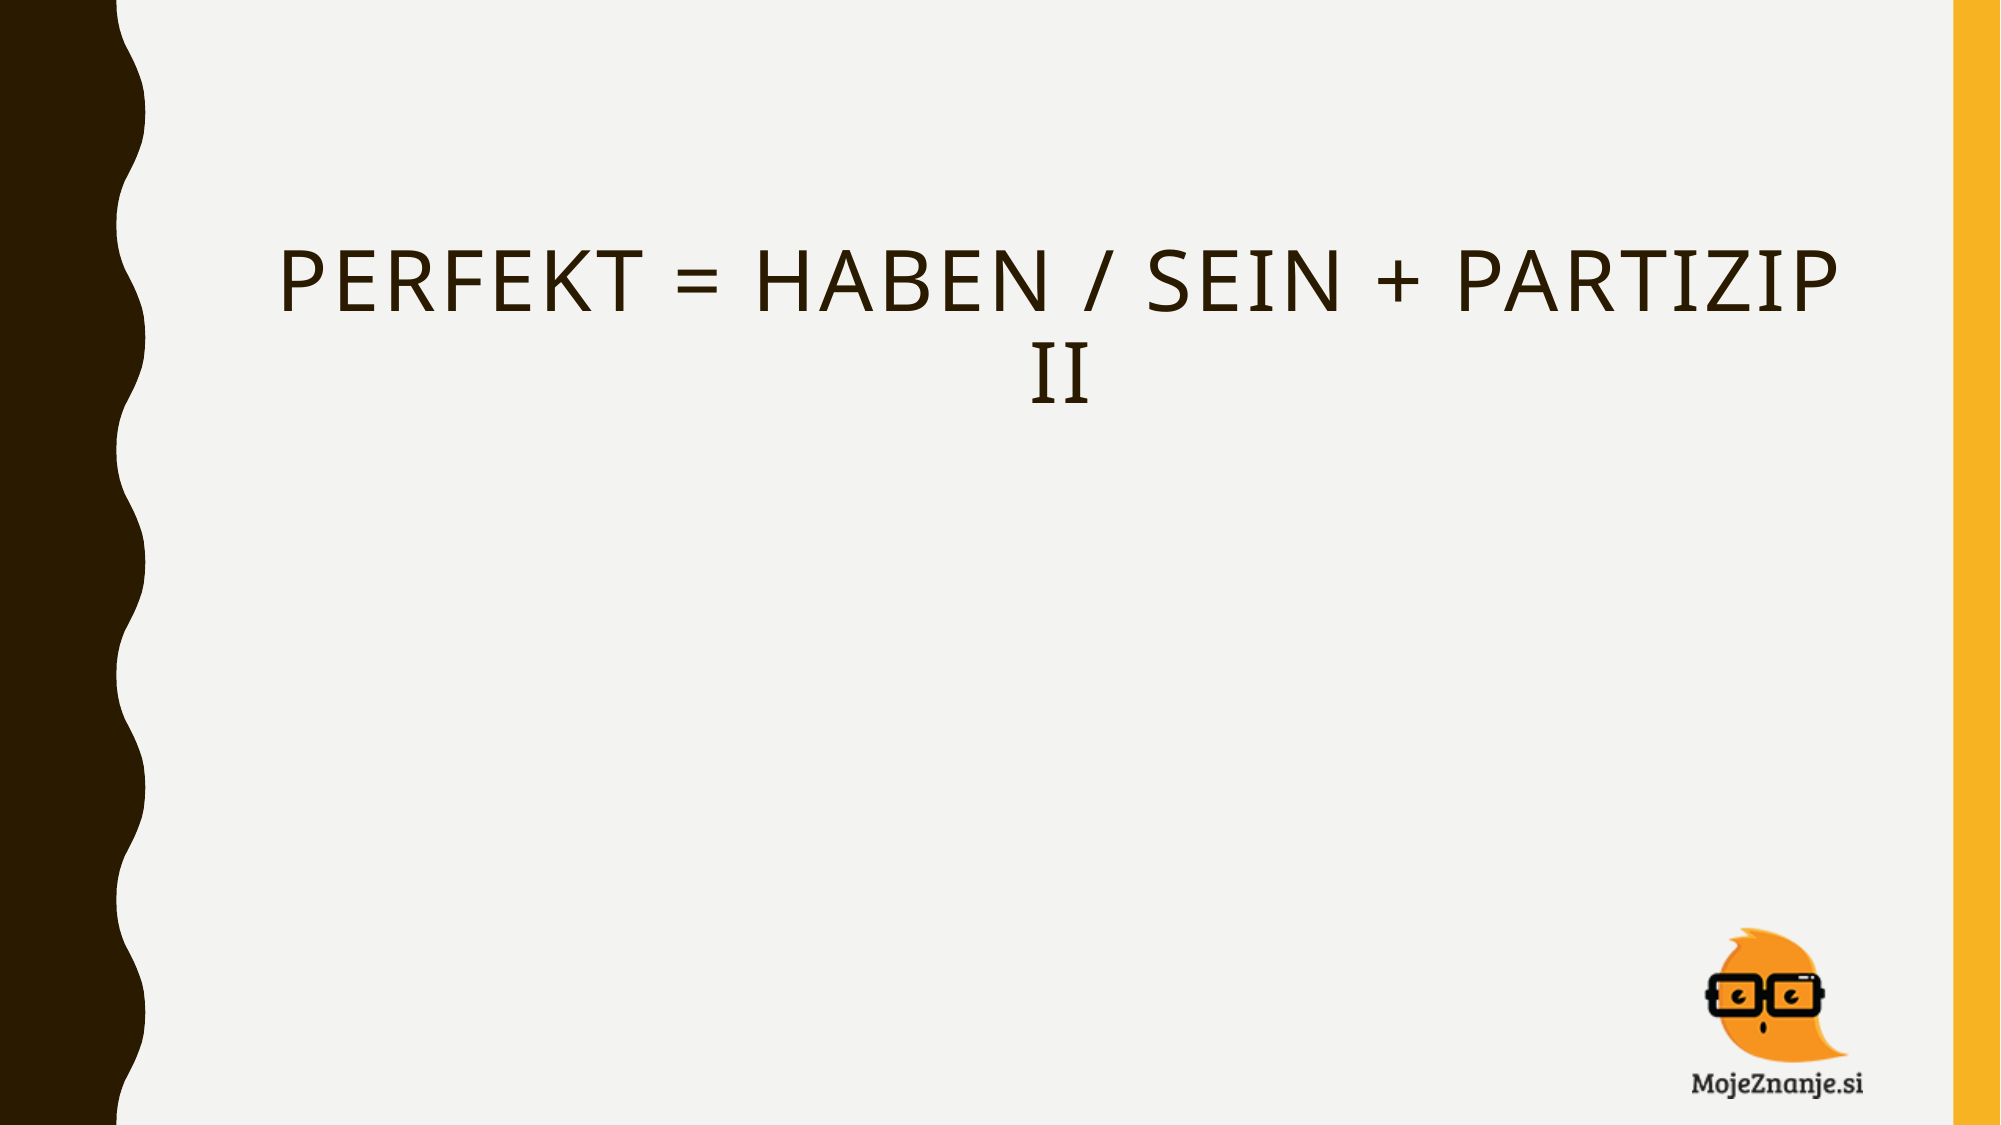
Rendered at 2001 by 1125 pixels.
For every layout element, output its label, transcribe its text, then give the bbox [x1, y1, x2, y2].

title PERFEKT = HABEN / SEIN + Partizip II [227, 230, 1898, 533]
picture [1692, 926, 1863, 1099]
